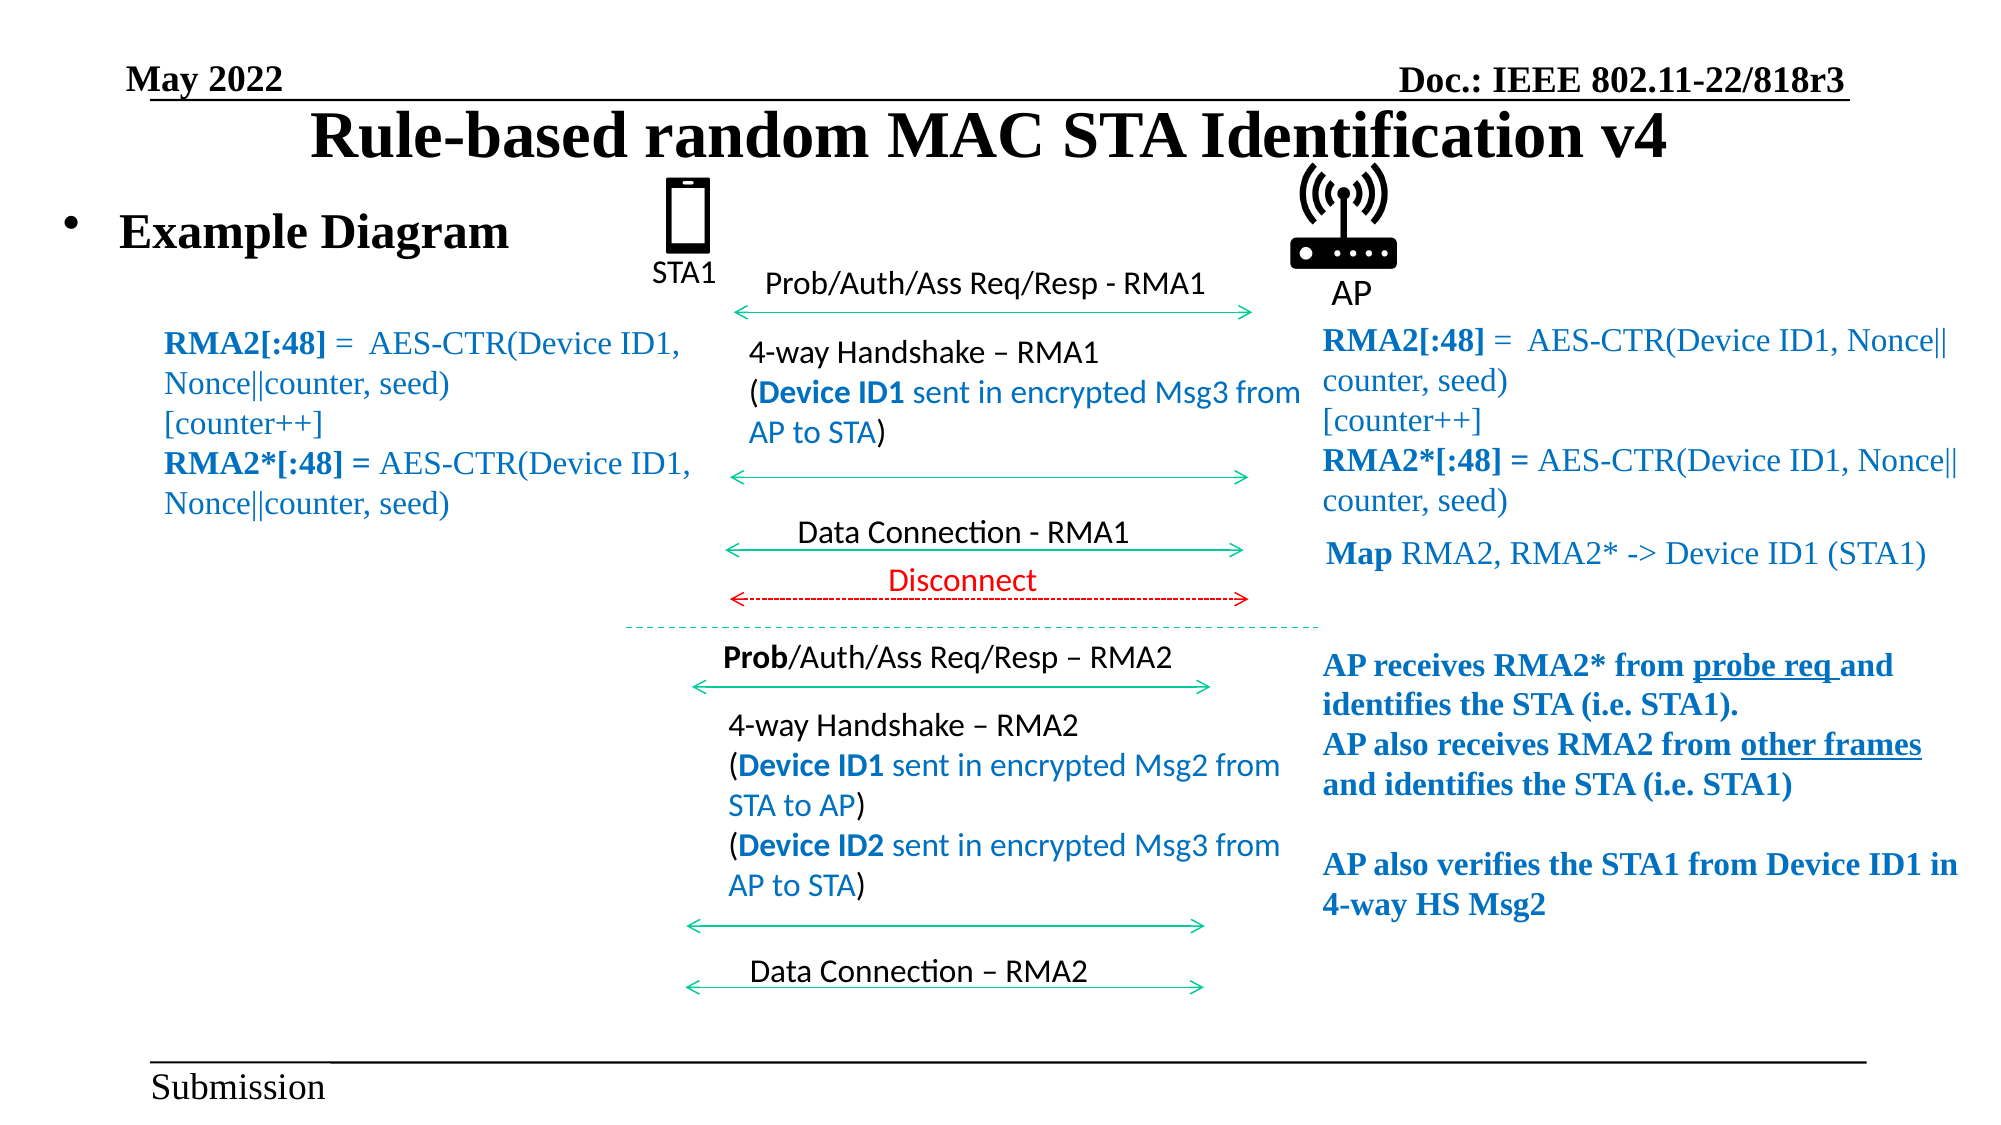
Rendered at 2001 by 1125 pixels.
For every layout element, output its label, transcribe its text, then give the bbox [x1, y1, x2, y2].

text_box 4-way Handshake – RMA1 (Device ID1 sent in encrypted Msg3 from AP to STA) [733, 322, 1307, 458]
text_box Prob/Auth/Ass Req/Resp - RMA1 [750, 253, 1253, 309]
text_box Data Connection - RMA1 [782, 503, 1158, 549]
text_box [1268, 140, 1419, 322]
text_box RMA2[:48] = AES-CTR(Device ID1, Nonce||counter, seed) [counter++] RMA2*[:48] = AES-CTR(Device ID1, Nonce||counter, seed) [149, 313, 722, 529]
text_box Prob/Auth/Ass Req/Resp – RMA2 [708, 635, 1211, 683]
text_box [578, 174, 790, 299]
text_box Disconnect [873, 550, 1249, 598]
text_box Map RMA2, RMA2* -> Device ID1 (STA1) [1311, 526, 1950, 580]
text_box 4-way Handshake – RMA2 (Device ID1 sent in encrypted Msg2 from STA to AP) (Device ID2 sent in encrypted Msg3 from AP to STA) [713, 695, 1307, 911]
text_box Data Connection – RMA2 [734, 942, 1110, 986]
text_box RMA2[:48] = AES-CTR(Device ID1, Nonce||counter, seed) [counter++] RMA2*[:48] = AES-CTR(Device ID1, Nonce||counter, seed) [1307, 311, 2000, 526]
list Example Diagram [47, 190, 1932, 1101]
title Rule-based random MAC STA Identification v4 [126, 58, 1853, 190]
text_box AP receives RMA2* from probe req and identifies the STA (i.e. STA1). AP also receives RMA2 from other frames and identifies the STA (i.e. STA1) AP also verifies the STA1 from Device ID1 in 4-way HS Msg2 [1307, 635, 1978, 930]
